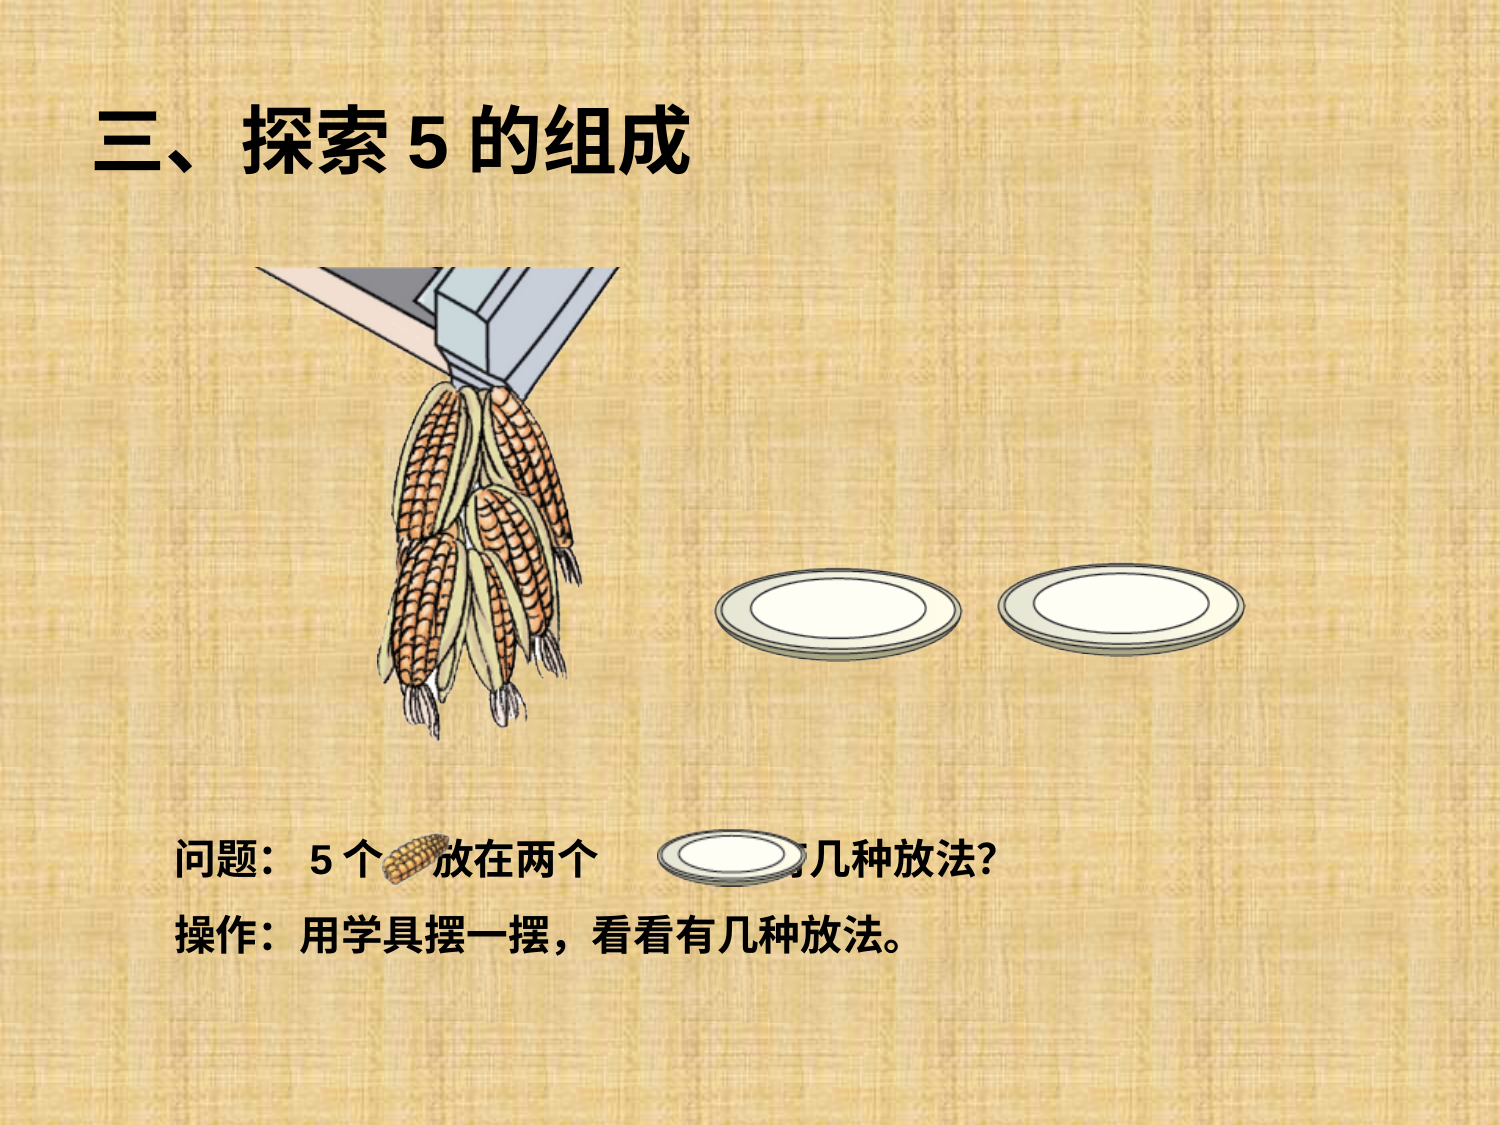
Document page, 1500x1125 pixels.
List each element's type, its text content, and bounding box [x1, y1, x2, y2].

picture [0, 0, 1500, 1125]
text_box 操作：用学具摆一摆，看看有几种放法。 [159, 900, 1306, 966]
title 三、探索5的组成 [74, 68, 1081, 209]
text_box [159, 825, 1459, 891]
